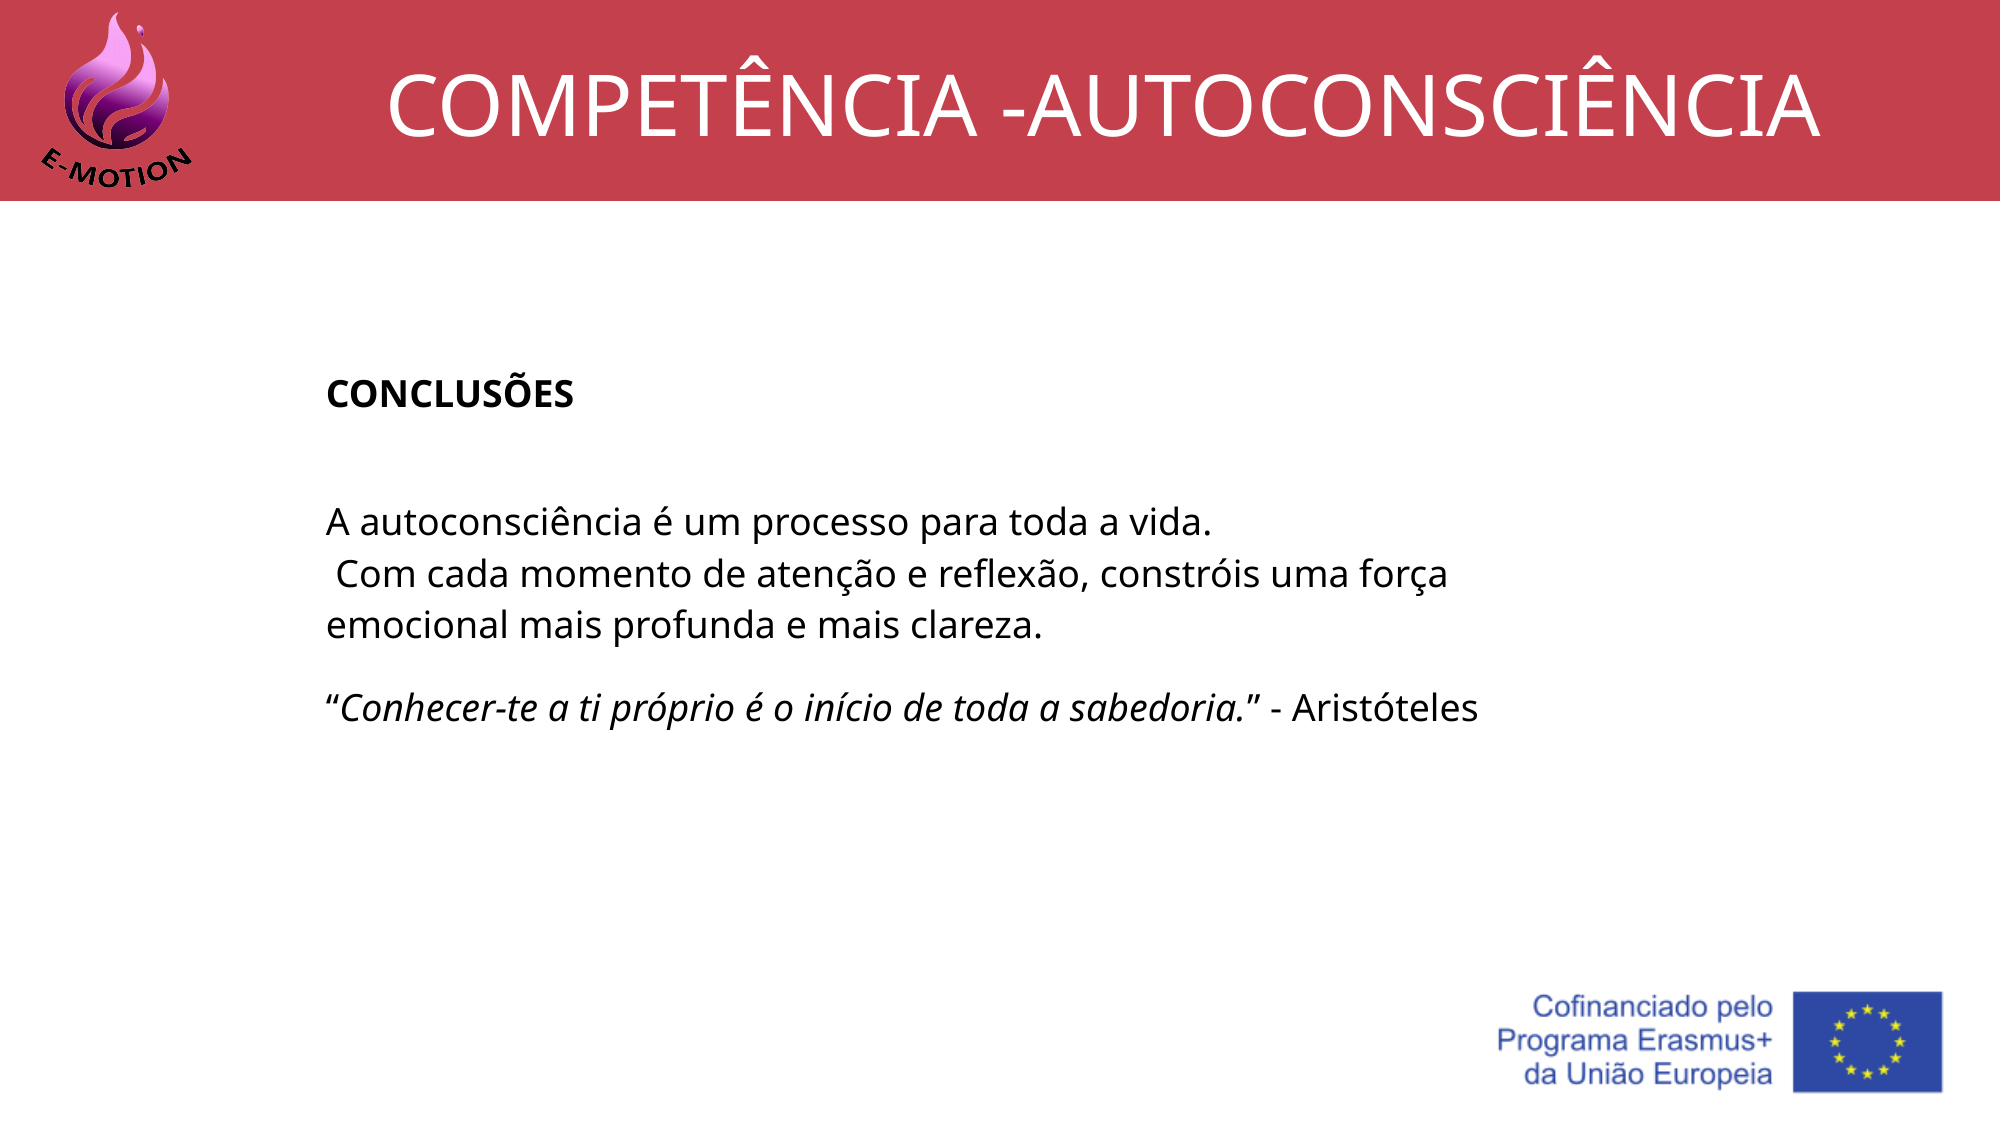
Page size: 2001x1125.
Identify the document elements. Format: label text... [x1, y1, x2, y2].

text_box CONCLUSÕES A autoconsciência é um processo para toda a vida. Com cada momento de atenção e reflexão, constróis uma força emocional mais profunda e mais clareza. “Conhecer-te a ti próprio é o início de toda a sabedoria.” - Aristóteles [310, 362, 1632, 813]
text_box COMPETÊNCIA -AUTOCONSCIÊNCIA [257, 47, 1838, 170]
picture [0, 0, 253, 247]
picture [1396, 955, 2000, 1125]
